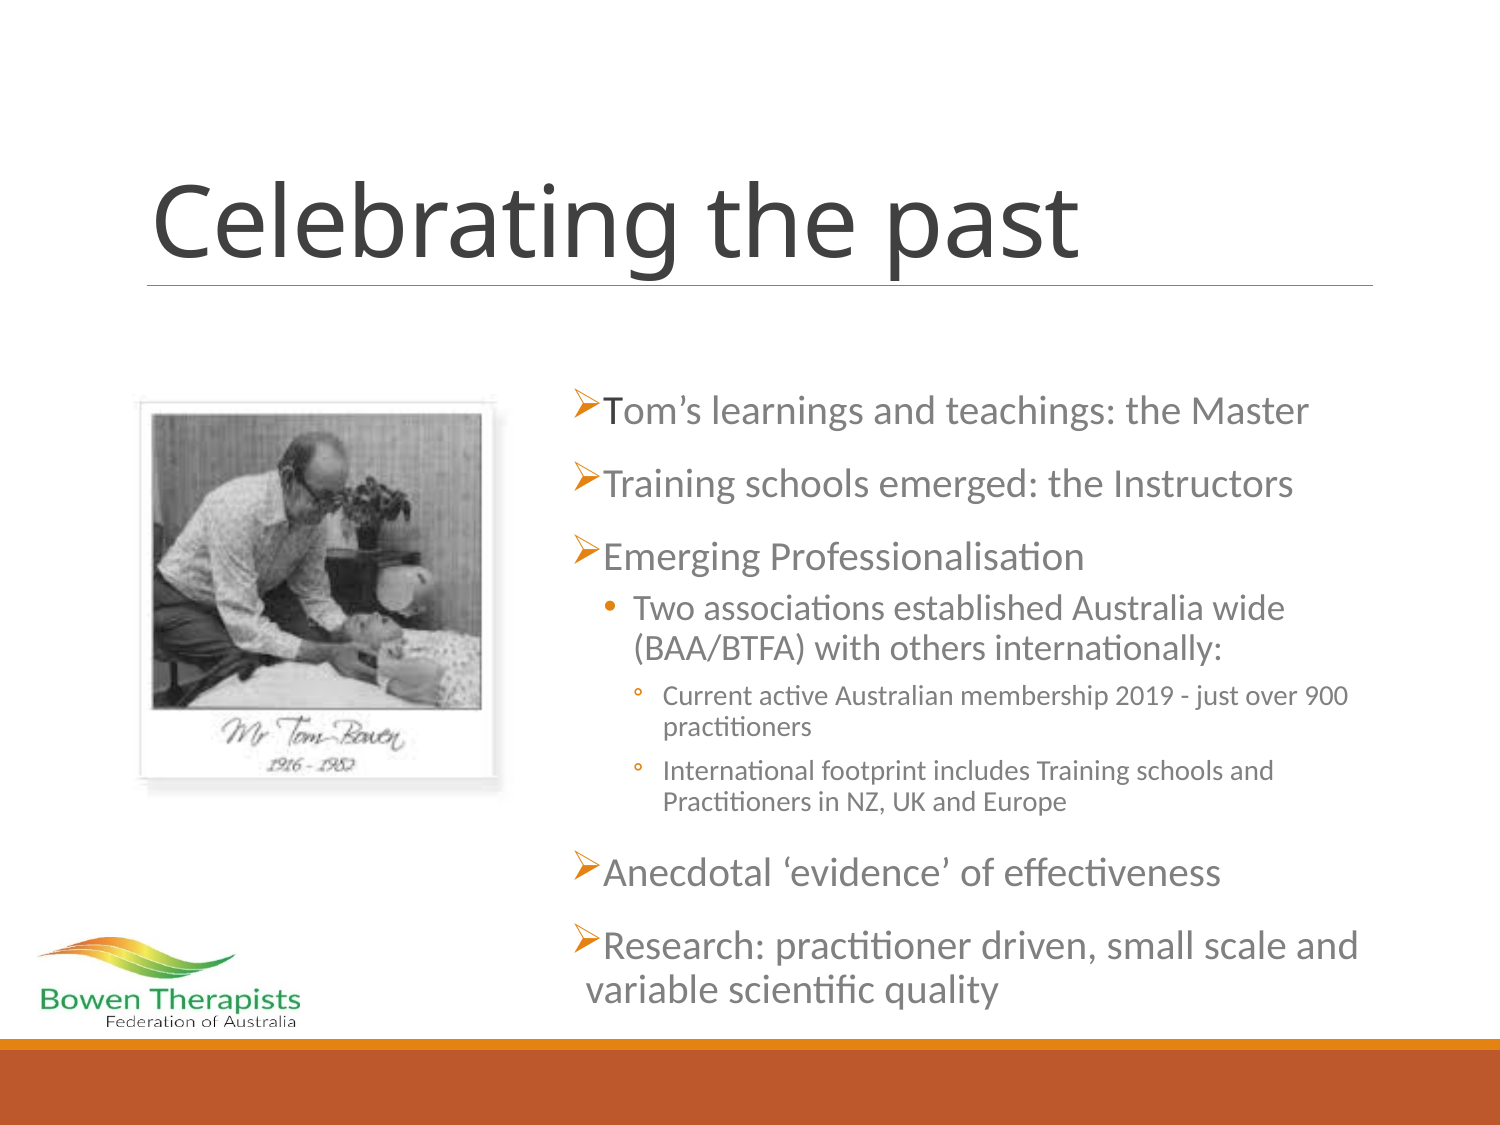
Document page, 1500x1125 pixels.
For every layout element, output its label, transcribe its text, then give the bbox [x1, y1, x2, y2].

picture [36, 936, 301, 1027]
title Celebrating the past [135, 47, 1373, 285]
picture [131, 394, 514, 804]
list Tom’s learnings and teachings: the Master Training schools emerged: the Instructors Emerging Professionalisation Two associations established Australia wide (BAA/BTFA) with others internationally: Current active Australian membership 2019 - just over 900 practitioners International footprint includes Training schools and Practitioners in NZ, UK and Europe Anecdotal ‘evidence’ of effectiveness Research: practitioner driven, small scale and variable scientific quality [570, 302, 1373, 1027]
